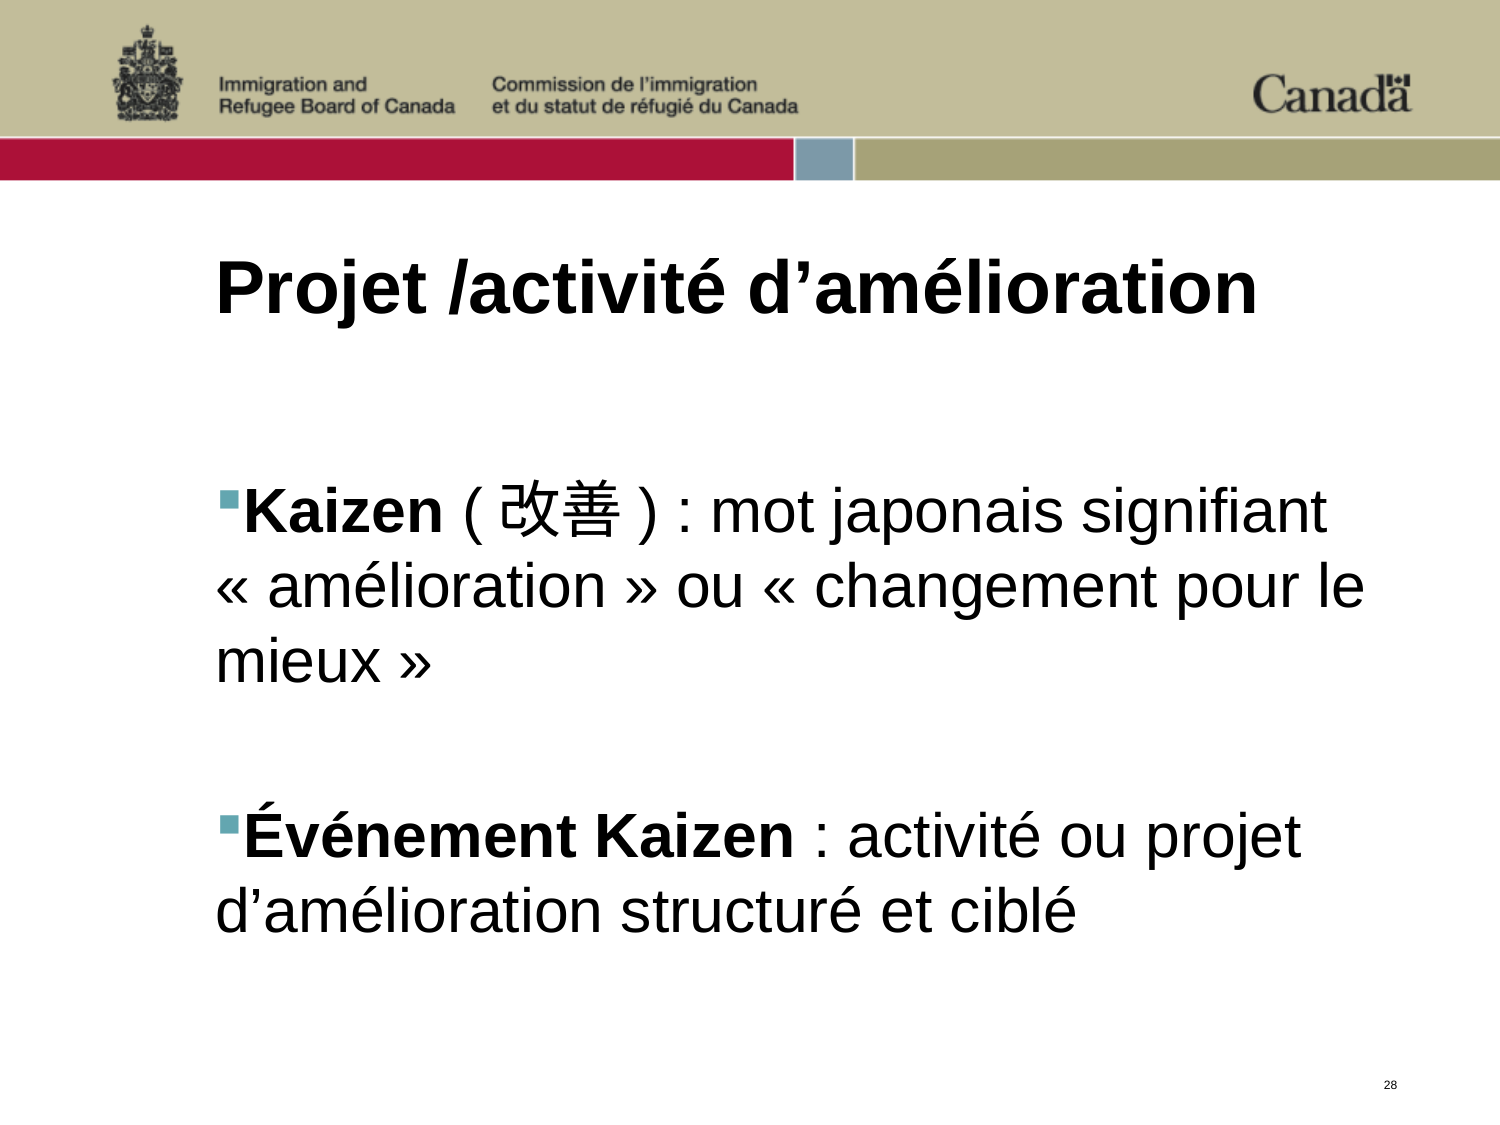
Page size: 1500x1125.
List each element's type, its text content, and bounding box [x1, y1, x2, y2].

title Projet /activité d’amélioration [200, 237, 1413, 425]
slide_number 28 [1099, 1024, 1413, 1101]
picture [0, 0, 1500, 1125]
list Kaizen (改善) : mot japonais signifiant « amélioration » ou « changement pour le mieux » Événement Kaizen : activité ou projet d’amélioration structuré et ciblé [200, 462, 1413, 1000]
